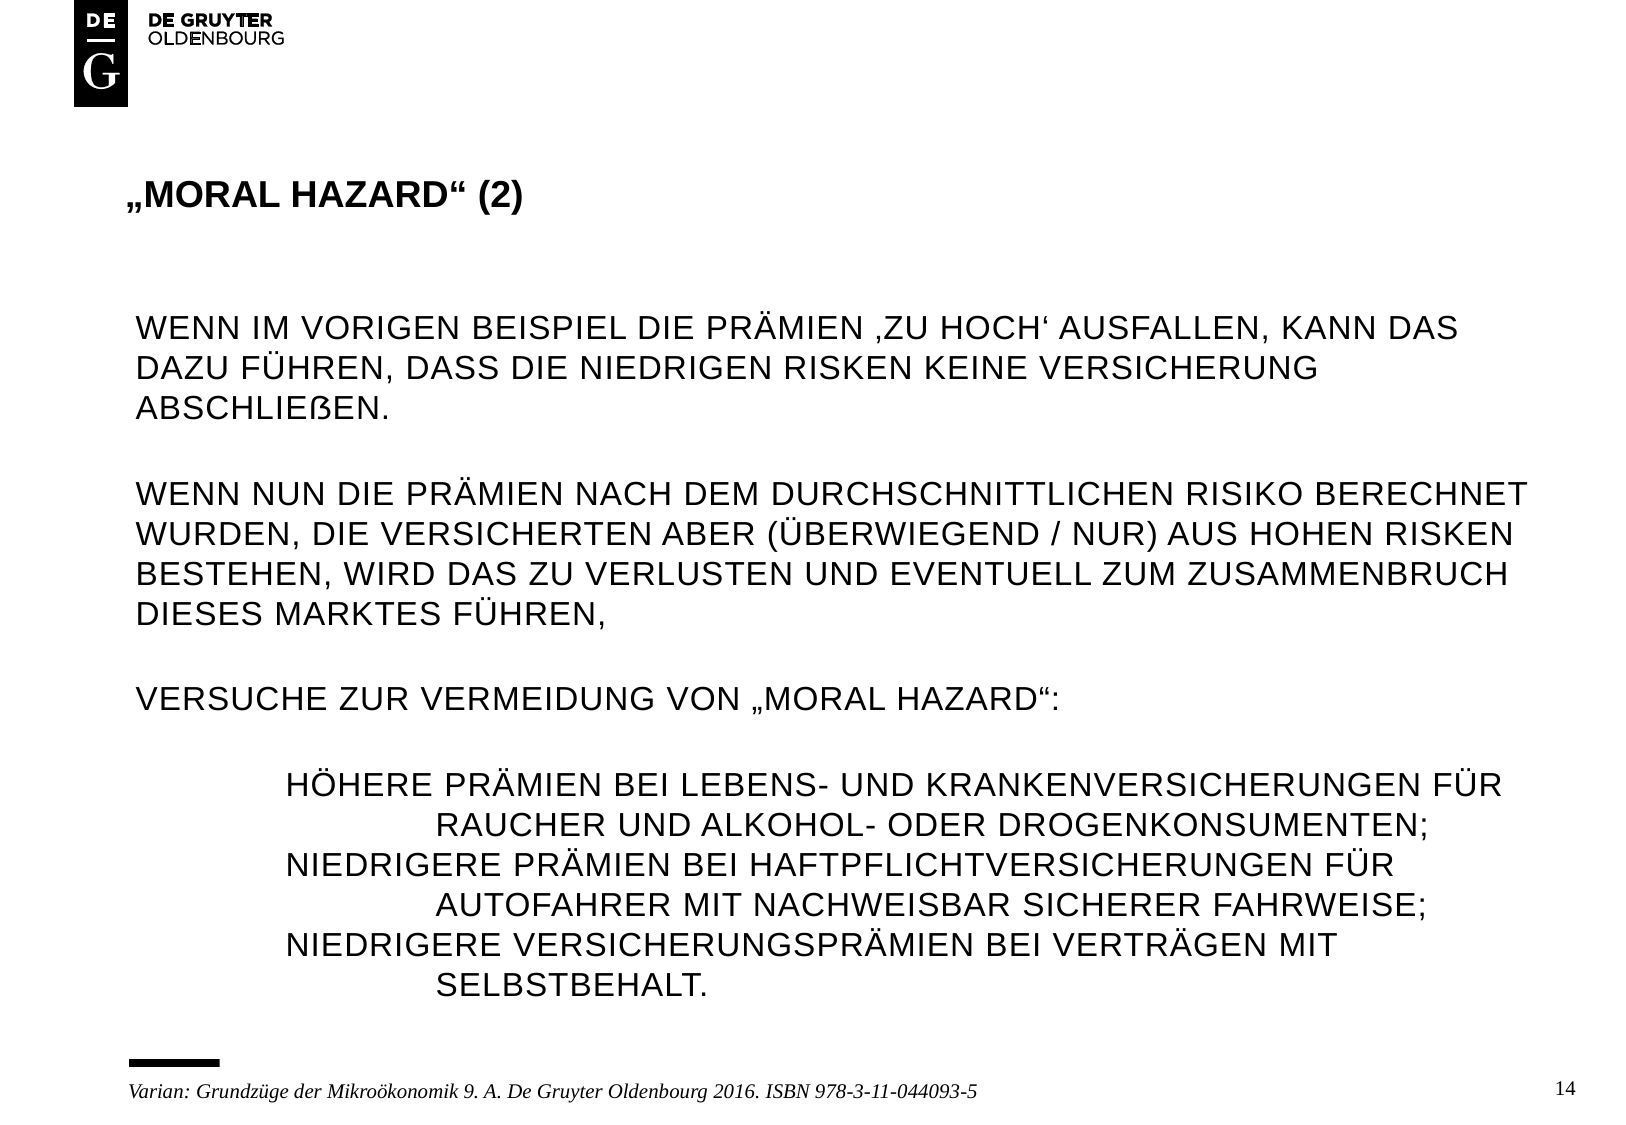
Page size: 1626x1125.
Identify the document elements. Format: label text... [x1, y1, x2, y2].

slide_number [128, 1077, 1539, 1108]
slide_number 14 [1554, 1074, 1614, 1104]
title „Moral hazard“ (2) [124, 169, 1552, 218]
list Wenn im vorigen beispiel die prämien ‚zu hoch‘ ausfallen, kann das dazu führen, dass die niedrigen risken keine versicherung abschließen. Wenn nun die prämien nach dem durchschnittlichen risiko berechnet wurden, die versicherten aber (überwiegend / Nur) aus hohen risken bestehen, wird das zu verlusten und eventuell zum zusammenbruch dieses marktes führen, Versuche zur vermeidung von „moral hazard“: höhere prämien bei lebens- und krankenversicherungen für raucher und Alkohol- oder drogenkonsumenten; niedrigere prämien bei Haftpflichtversicherungen für autofahrer mit nachweisbar sicherer fahrweise; niedrigere versicherungsprämien bei verträgen mit selbstbehalt. [135, 306, 1563, 1007]
